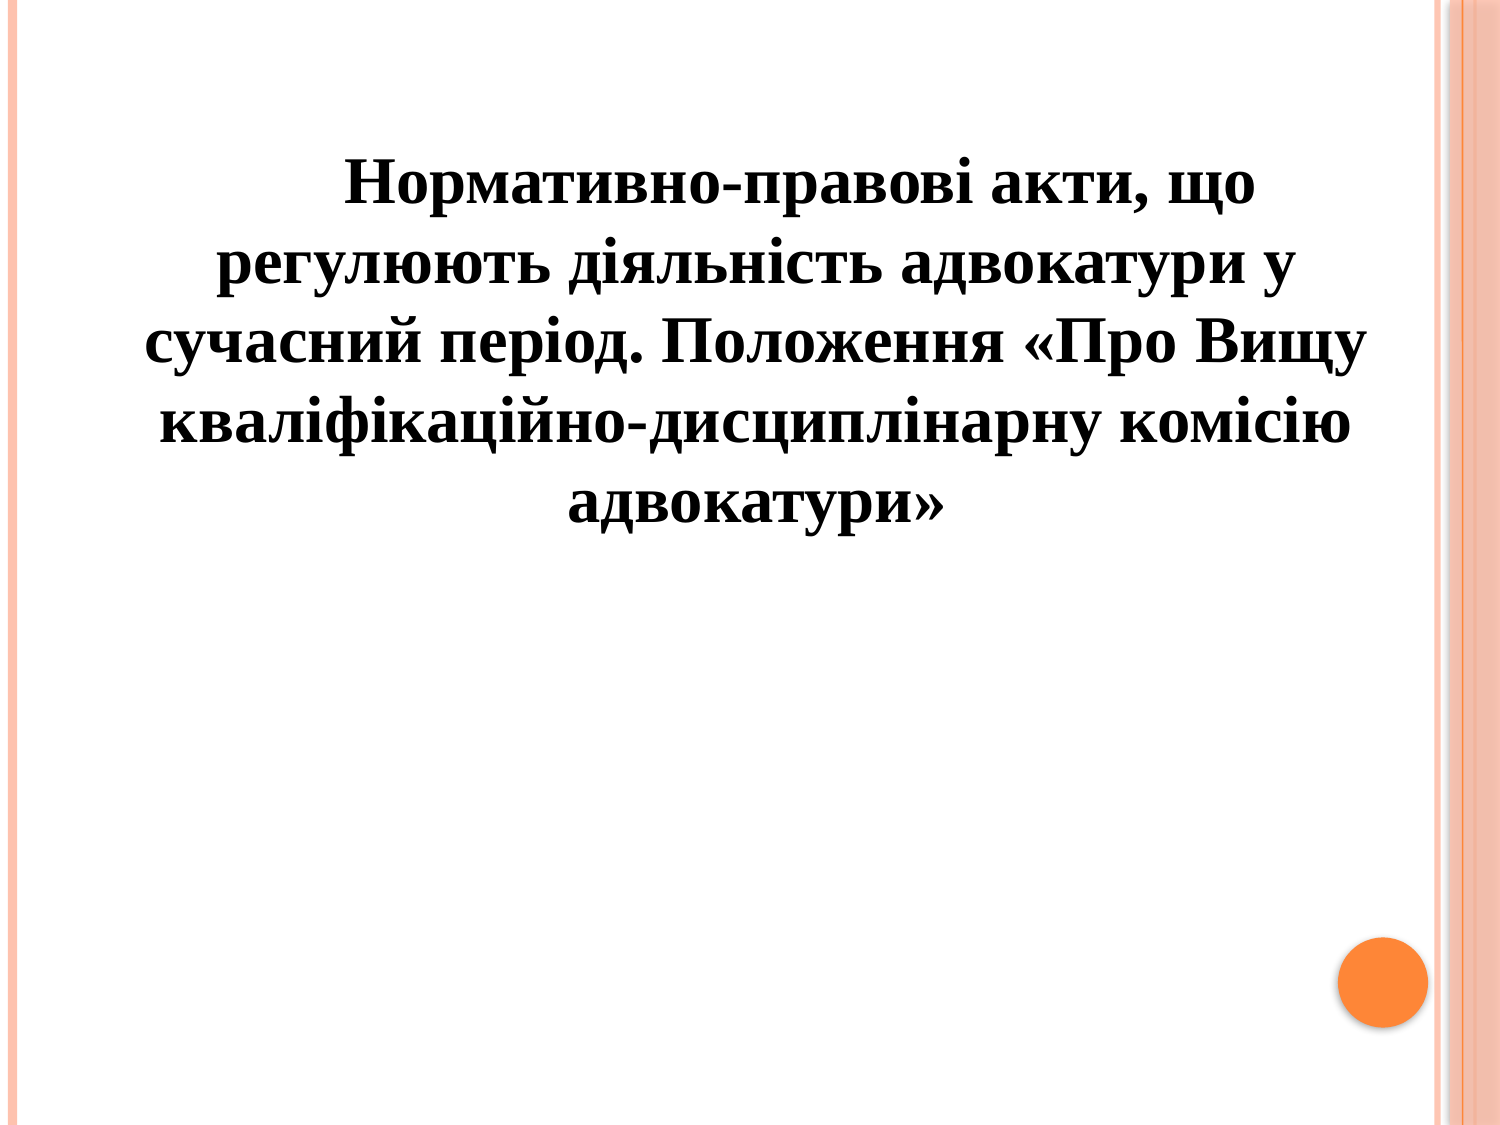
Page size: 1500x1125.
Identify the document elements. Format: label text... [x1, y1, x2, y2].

list Нормативно-правові акти, що регулюють діяльність адвокатури у сучасний період. Положення «Про Вищу кваліфікаційно-дисциплінарну комісію адвокатури» [81, 128, 1433, 563]
